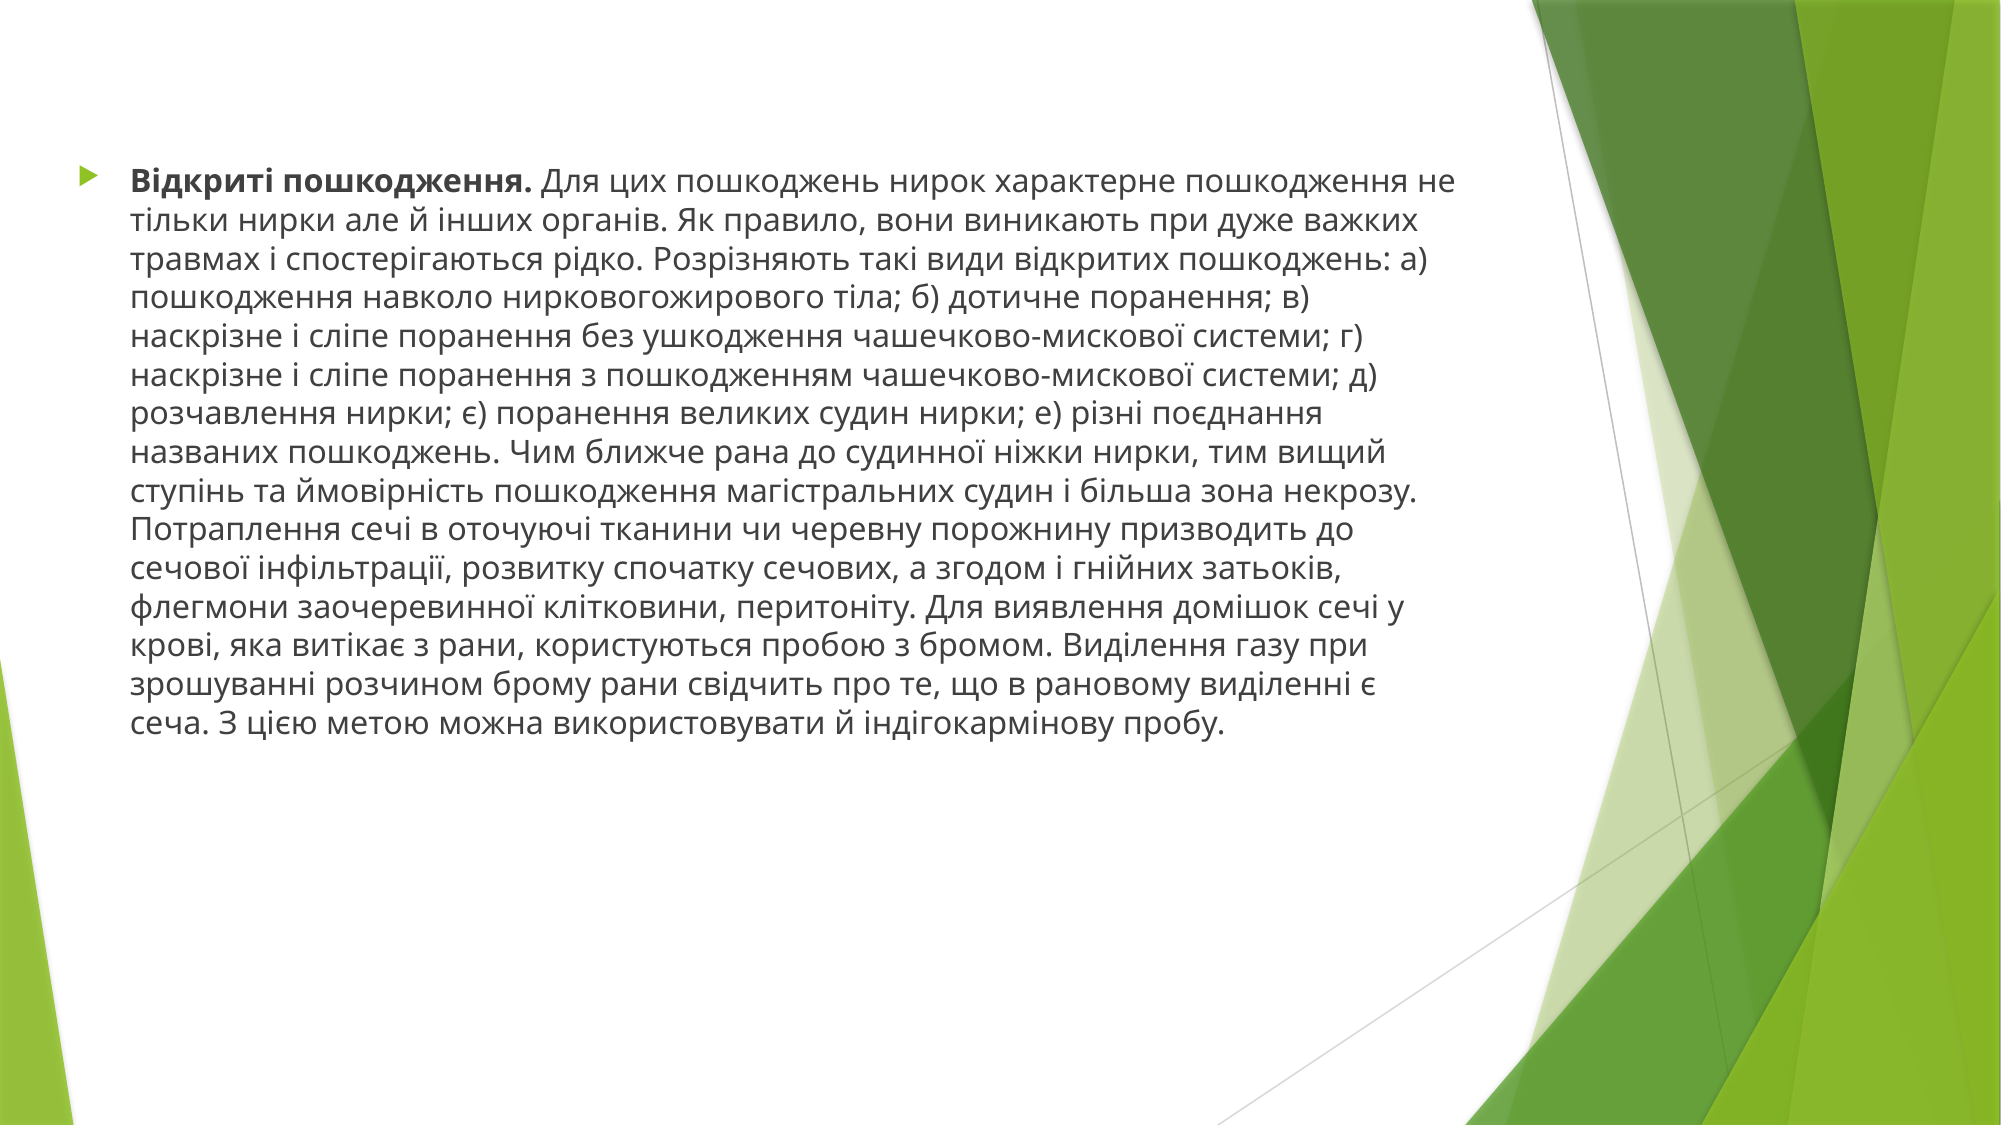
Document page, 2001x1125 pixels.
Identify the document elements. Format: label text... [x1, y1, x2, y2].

list Відкриті пошкодження. Для цих пошкоджень нирок характерне пошкодження не тільки нирки але й інших органів. Як правило, вони виникають при дуже важких травмах і спостерігаються рідко. Розрізняють такі види відкритих пошкоджень: а) пошкодження навколо нирковогожирового тіла; б) дотичне поранення; в) наскрізне і сліпе поранення без ушкодження чашечково-мискової системи; г) наскрізне і сліпе поранення з пошкодженням чашечково-мискової системи; д) розчавлення нирки; є) поранення великих судин нирки; е) різні поєднання названих пошкоджень. Чим ближче рана до судинної ніжки нирки, тим вищий ступінь та ймовірність пошкодження магістральних судин і більша зона некрозу. Потраплення сечі в оточуючі тканини чи черевну порожнину призводить до сечової інфільтрації, розвитку спочатку сечових, а згодом і гнійних затьоків, флегмони заочеревинної клітковини, перитоніту. Для виявлення домішок сечі у крові, яка витікає з рани, користуються пробою з бромом. Виділення газу при зрошуванні розчином брому рани свідчить про те, що в рановому виділенні є сеча. З цією метою можна використовувати й індігокармінову пробу. [62, 153, 1473, 790]
